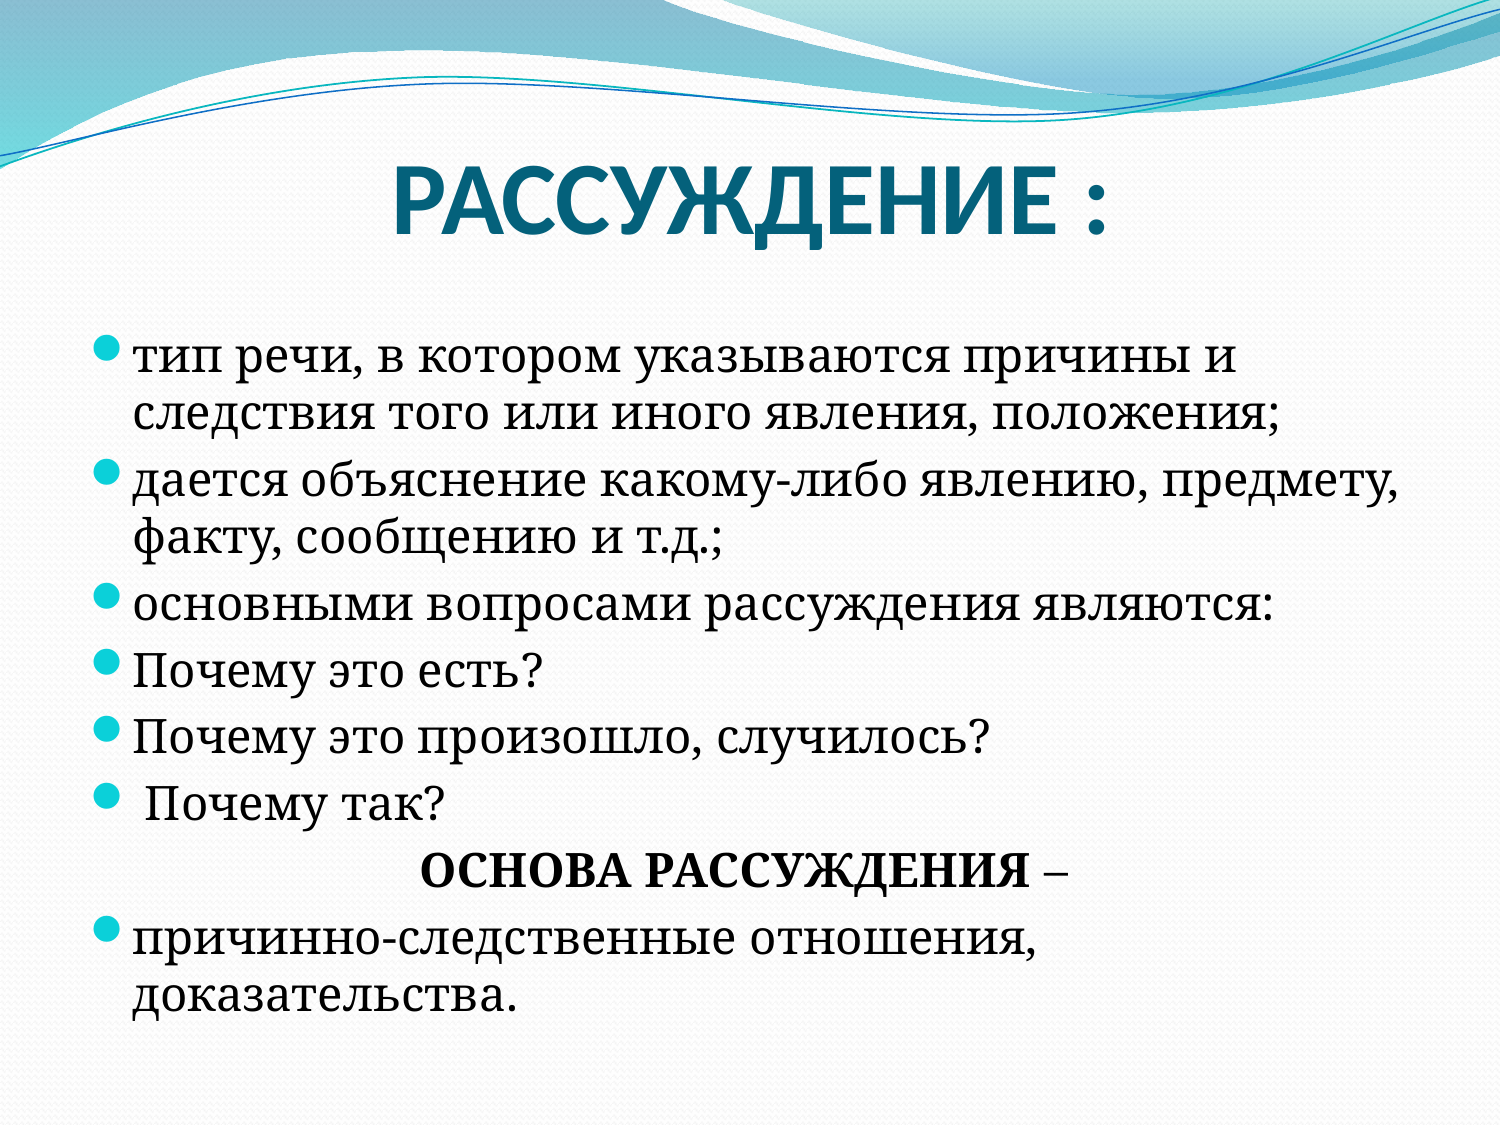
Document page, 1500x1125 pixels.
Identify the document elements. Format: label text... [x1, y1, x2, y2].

title РАССУЖДЕНИЕ : [76, 66, 1427, 256]
list тип речи, в котором указываются причины и следствия того или иного явления, положения; дается объяснение какому-либо явлению, предмету, факту, сообщению и т.д.; основными вопросами рассуждения являются: Почему это есть? Почему это произошло, случилось? Почему так? ОСНОВА РАССУЖДЕНИЯ – причинно-следственные отношения, доказательства. [75, 317, 1425, 1038]
